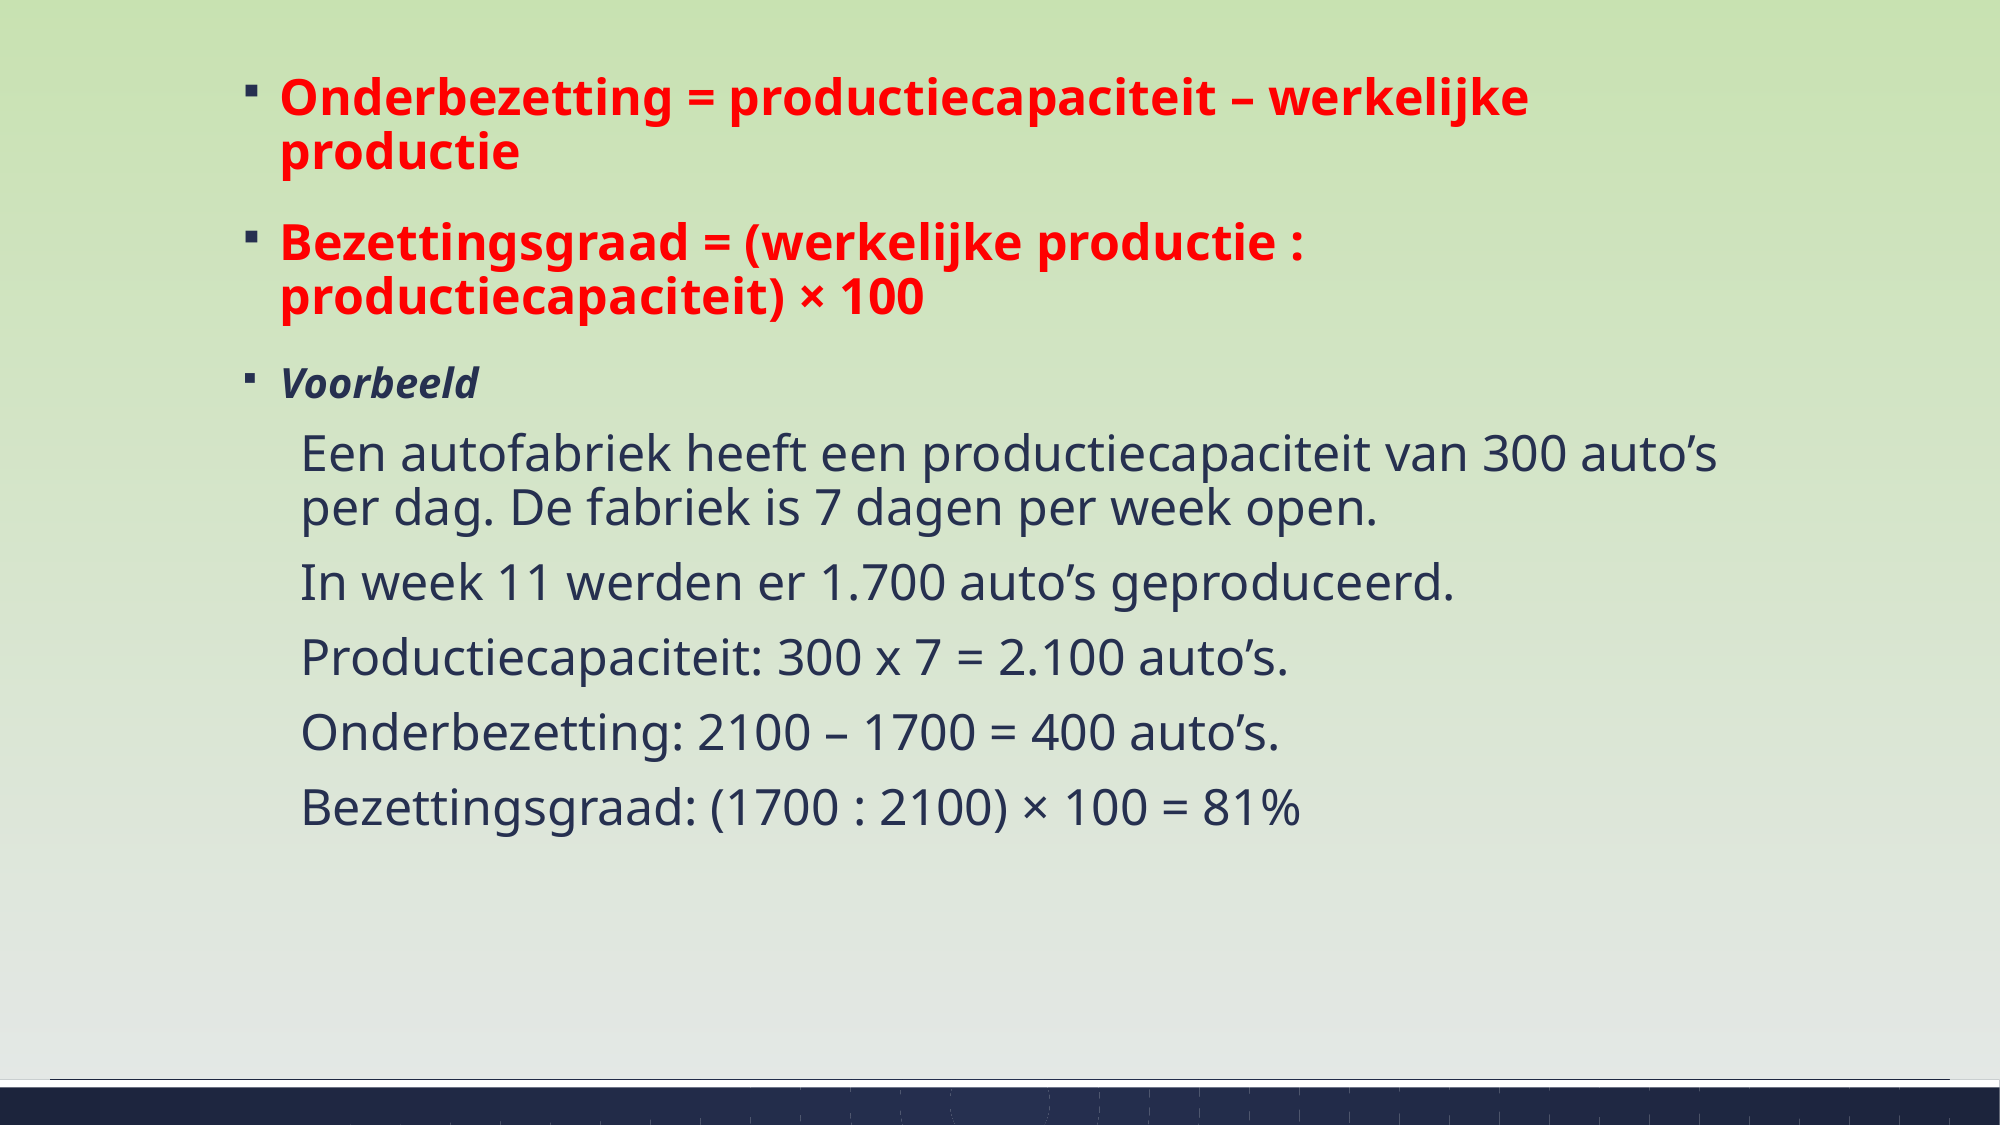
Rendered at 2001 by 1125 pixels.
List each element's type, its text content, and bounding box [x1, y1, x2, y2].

list Onderbezetting = productiecapaciteit – werkelijke productie Bezettingsgraad = (werkelijke productie : productiecapaciteit) × 100 Voorbeeld Een autofabriek heeft een productiecapaciteit van 300 auto’s per dag. De fabriek is 7 dagen per week open. In week 11 werden er 1.700 auto’s geproduceerd. Productiecapaciteit: 300 x 7 = 2.100 auto’s. Onderbezetting: 2100 – 1700 = 400 auto’s. Bezettingsgraad: (1700 : 2100) × 100 = 81% [219, 64, 1780, 989]
